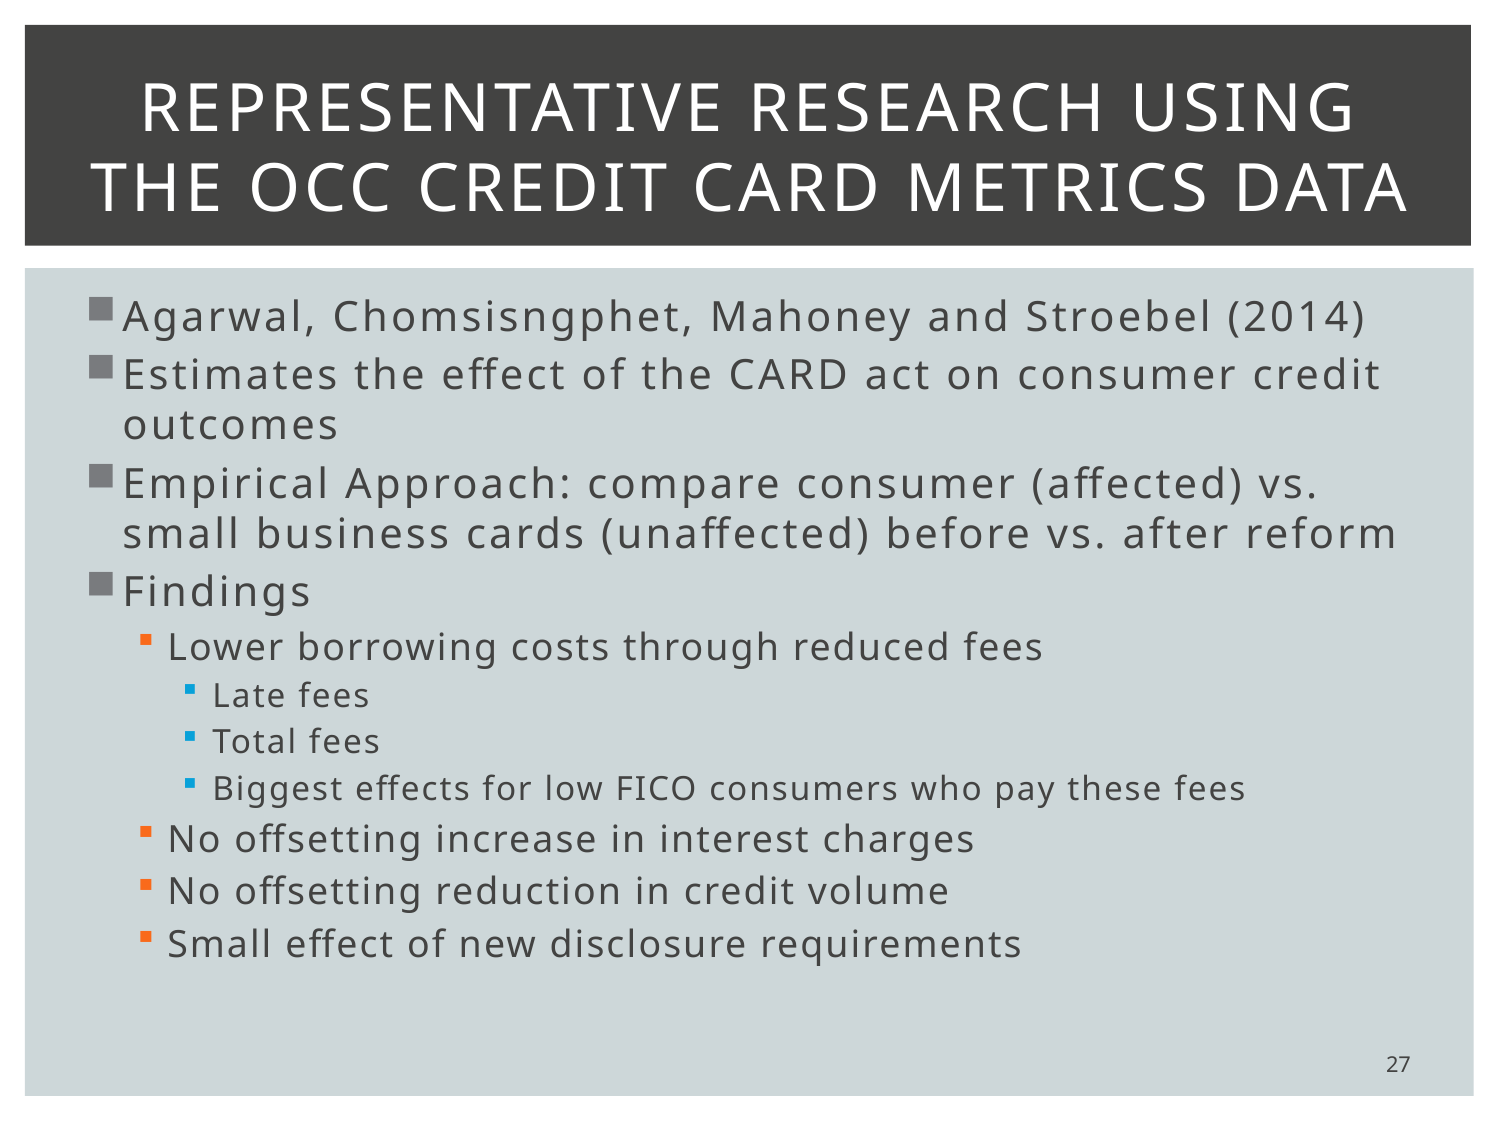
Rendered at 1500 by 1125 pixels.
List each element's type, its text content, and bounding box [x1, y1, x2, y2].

list Agarwal, Chomsisngphet, Mahoney and Stroebel (2014) Estimates the effect of the CARD act on consumer credit outcomes Empirical Approach: compare consumer (affected) vs. small business cards (unaffected) before vs. after reform Findings Lower borrowing costs through reduced fees Late fees Total fees Biggest effects for low FICO consumers who pay these fees No offsetting increase in interest charges No offsetting reduction in credit volume Small effect of new disclosure requirements [62, 281, 1442, 1005]
title Representative Research Using the OCC Credit Card Metrics Data [62, 58, 1438, 232]
slide_number 27 [1349, 1041, 1448, 1089]
